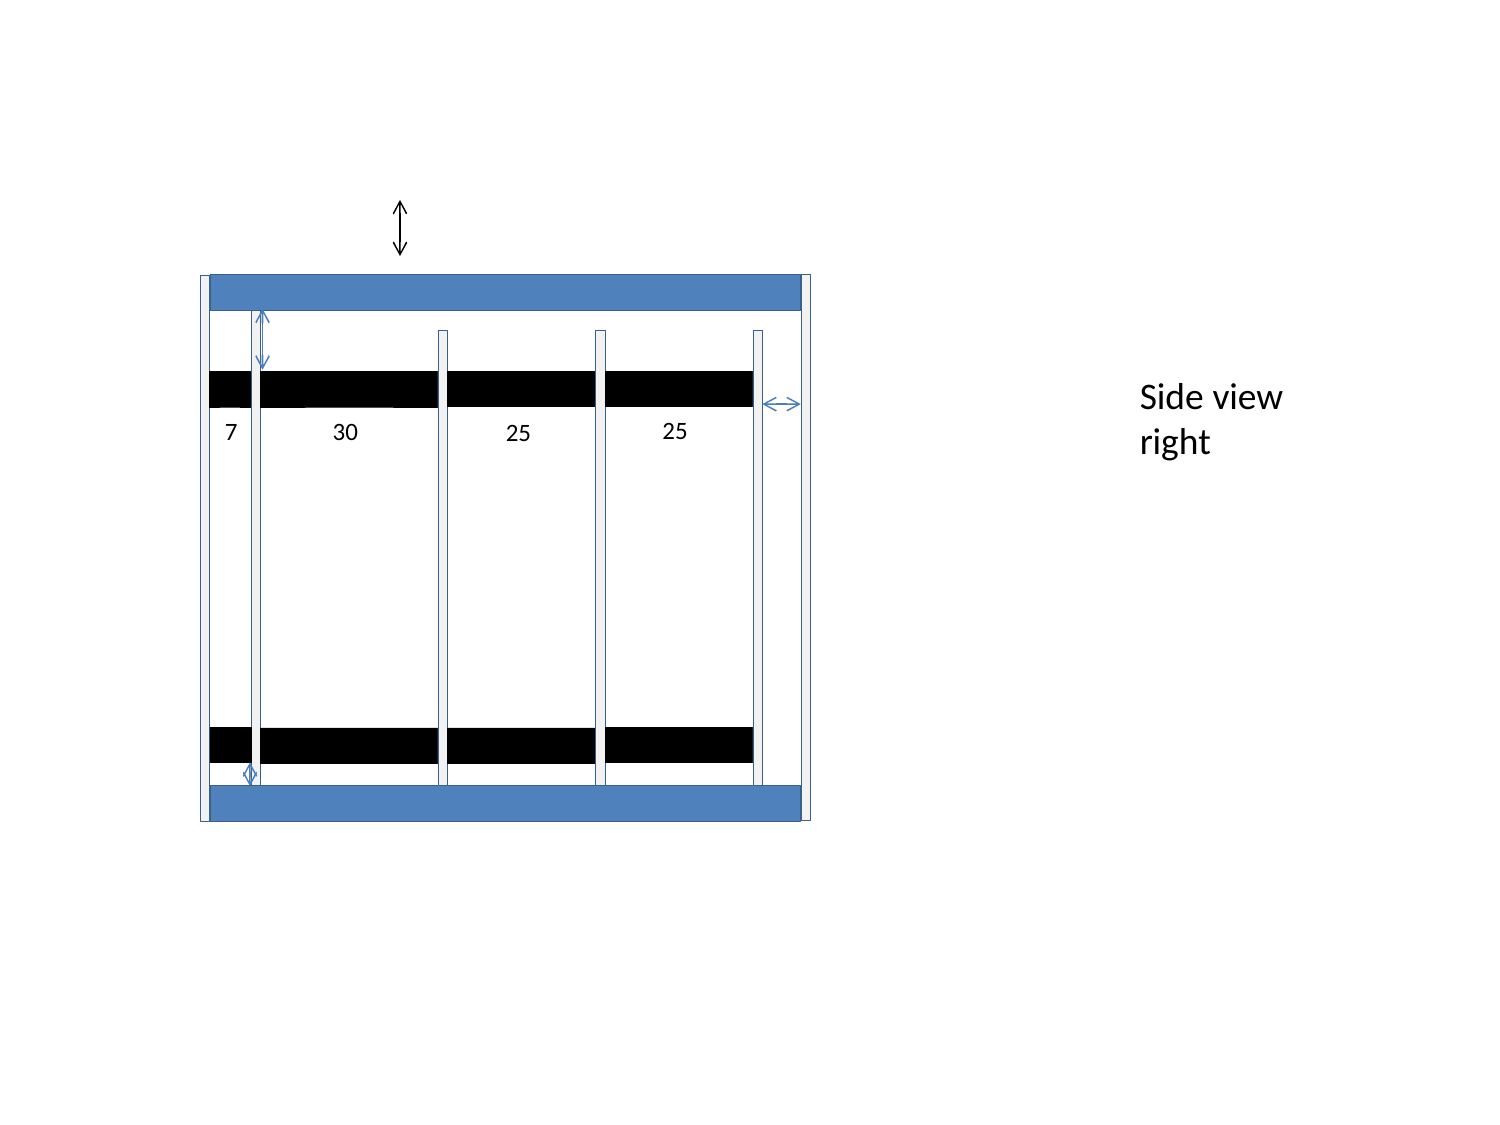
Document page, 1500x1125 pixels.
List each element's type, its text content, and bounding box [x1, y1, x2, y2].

text_box [603, 725, 751, 764]
text_box [751, 328, 764, 788]
text_box [799, 272, 813, 823]
text_box [259, 726, 436, 765]
text_box [198, 273, 211, 823]
text_box [445, 369, 594, 409]
text_box 30 [317, 408, 381, 453]
text_box Side view right [1125, 364, 1300, 470]
text_box [259, 370, 436, 409]
text_box [208, 725, 253, 765]
text_box [445, 726, 594, 765]
text_box [208, 784, 799, 823]
text_box [594, 328, 607, 788]
text_box [207, 370, 253, 409]
text_box [249, 312, 263, 784]
text_box [603, 369, 751, 409]
text_box [208, 273, 799, 312]
text_box 25 [490, 408, 552, 454]
text_box 7 [210, 408, 245, 453]
text_box [436, 328, 449, 788]
text_box 25 [647, 406, 711, 452]
